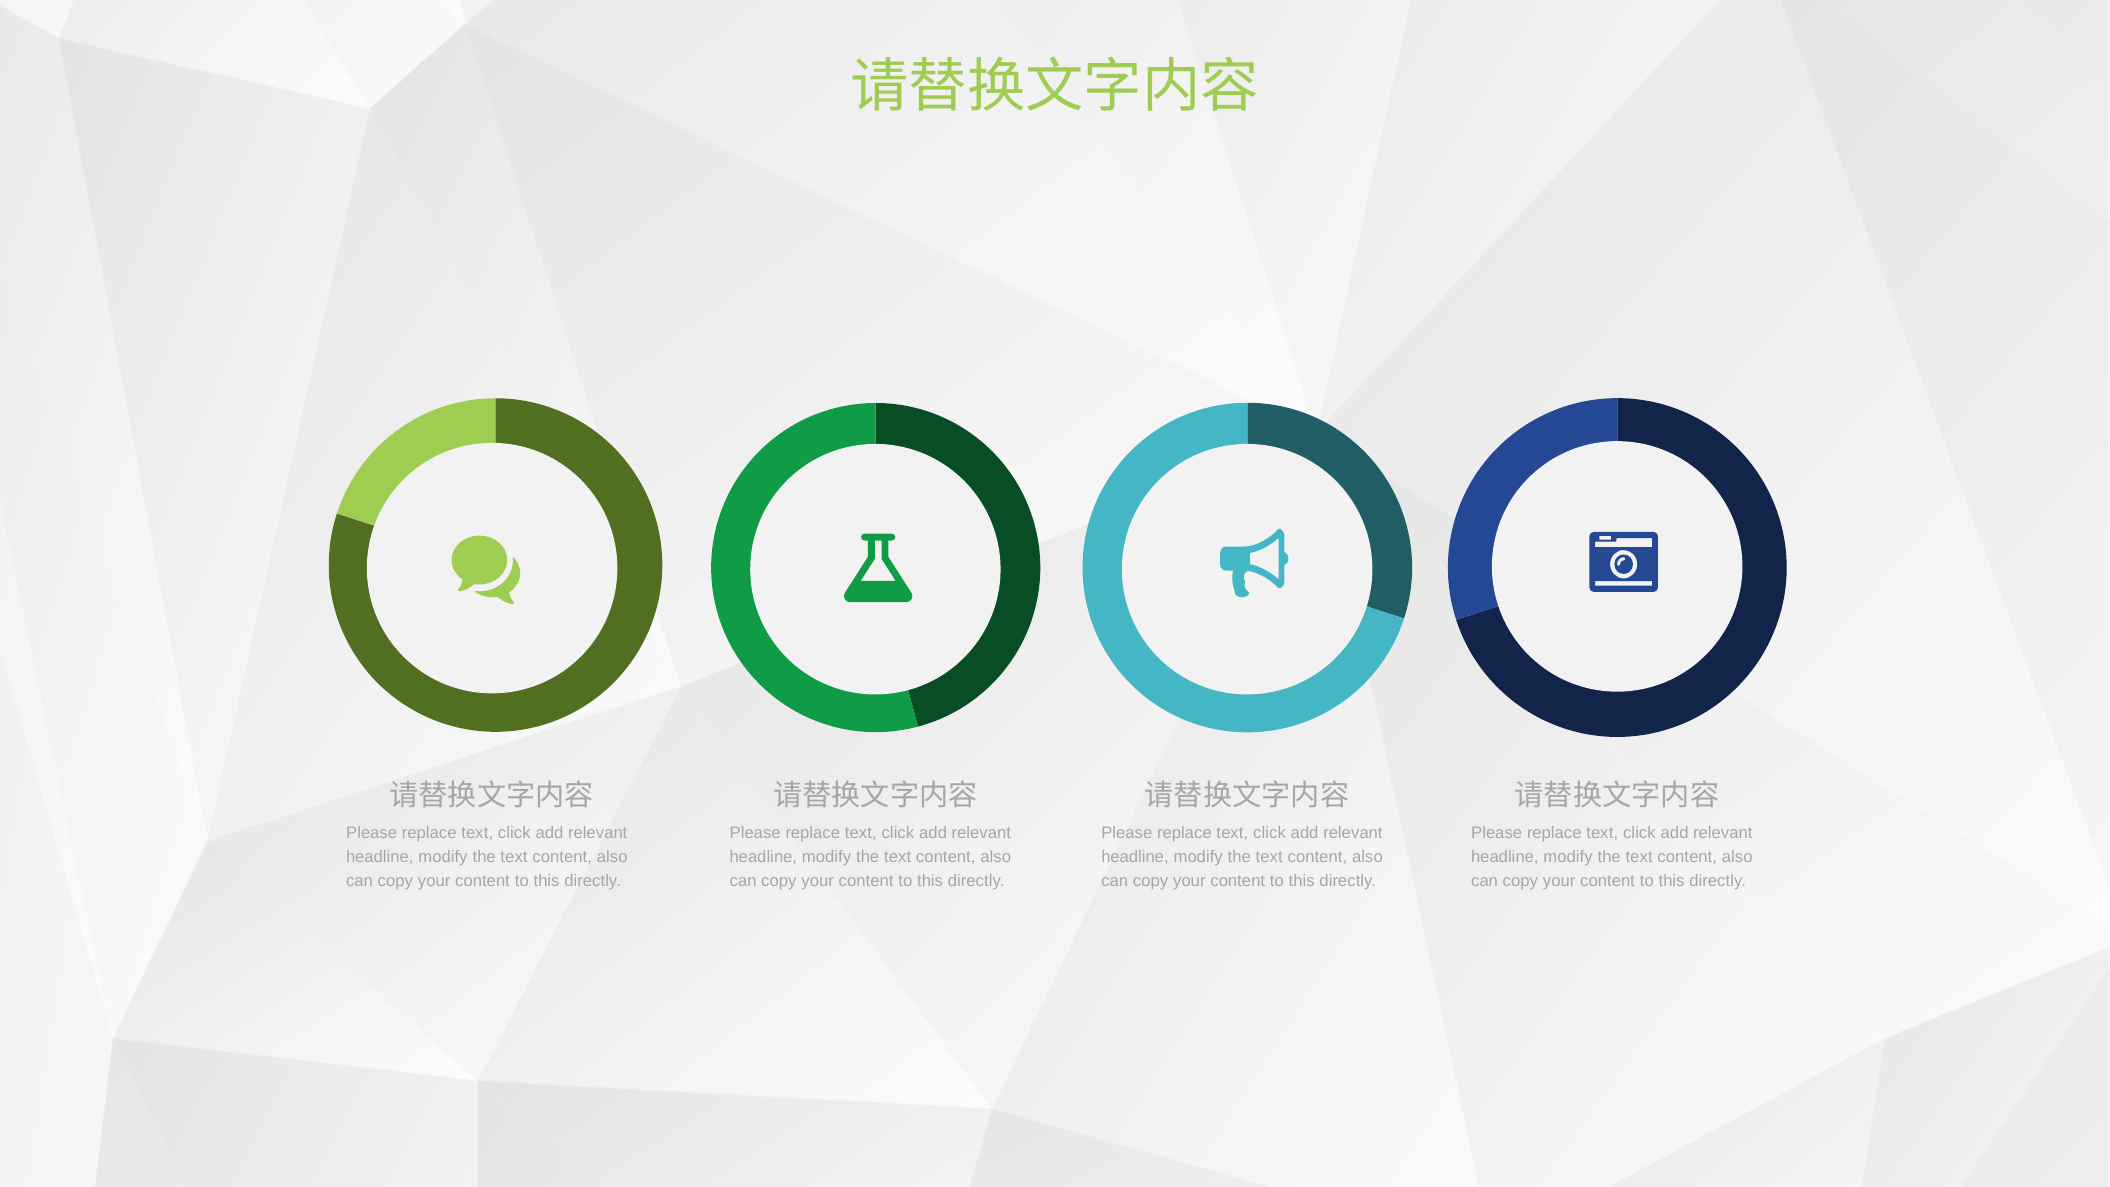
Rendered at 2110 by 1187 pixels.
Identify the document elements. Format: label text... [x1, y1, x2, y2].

text_box 请替换文字内容 [795, 26, 1314, 125]
text_box 请替换文字内容 [1471, 776, 1764, 812]
chart [299, 368, 1816, 767]
text_box Please replace text, click add relevant headline, modify the text content, also can copy your content to this directly. [1471, 817, 1764, 890]
text_box Please replace text, click add relevant headline, modify the text content, also can copy your content to this directly. [346, 817, 638, 890]
text_box 请替换文字内容 [1101, 776, 1394, 812]
text_box Please replace text, click add relevant headline, modify the text content, also can copy your content to this directly. [729, 817, 1022, 890]
picture [0, 0, 2110, 1187]
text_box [451, 528, 1658, 605]
text_box 请替换文字内容 [346, 776, 638, 812]
text_box 请替换文字内容 [729, 776, 1022, 812]
text_box Please replace text, click add relevant headline, modify the text content, also can copy your content to this directly. [1101, 817, 1394, 890]
